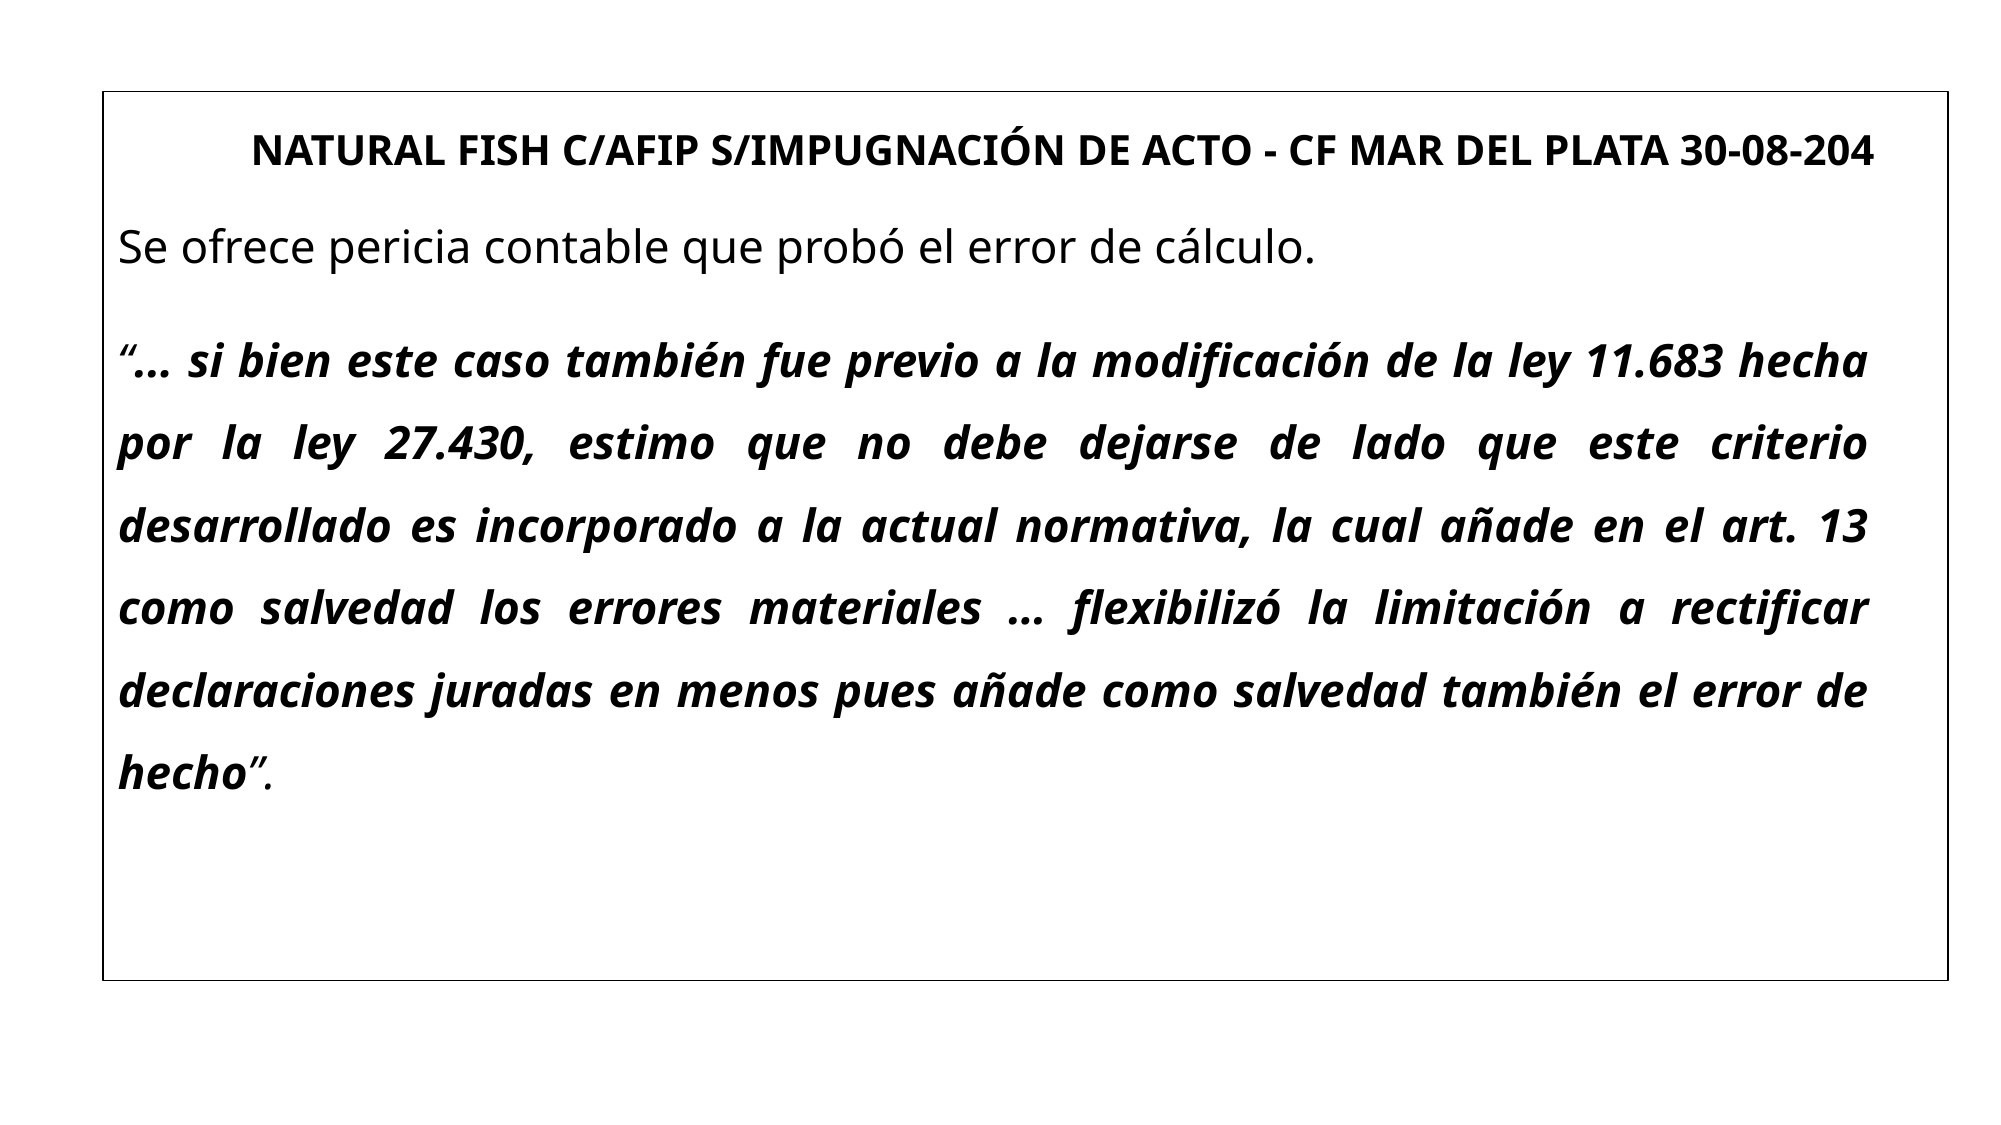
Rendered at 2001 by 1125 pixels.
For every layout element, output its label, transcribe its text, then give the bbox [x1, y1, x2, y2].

list NATURAL FISH C/AFIP S/IMPUGNACIÓN DE ACTO - CF MAR DEL PLATA 30-08-204 Se ofrece pericia contable que probó el error de cálculo. “... si bien este caso también fue previo a la modificación de la ley 11.683 hecha por la ley 27.430, estimo que no debe dejarse de lado que este criterio desarrollado es incorporado a la actual normativa, la cual añade en el art. 13 como salvedad los errores materiales … flexibilizó la limitación a rectificar declaraciones juradas en menos pues añade como salvedad también el error de hecho”. [102, 91, 1948, 981]
